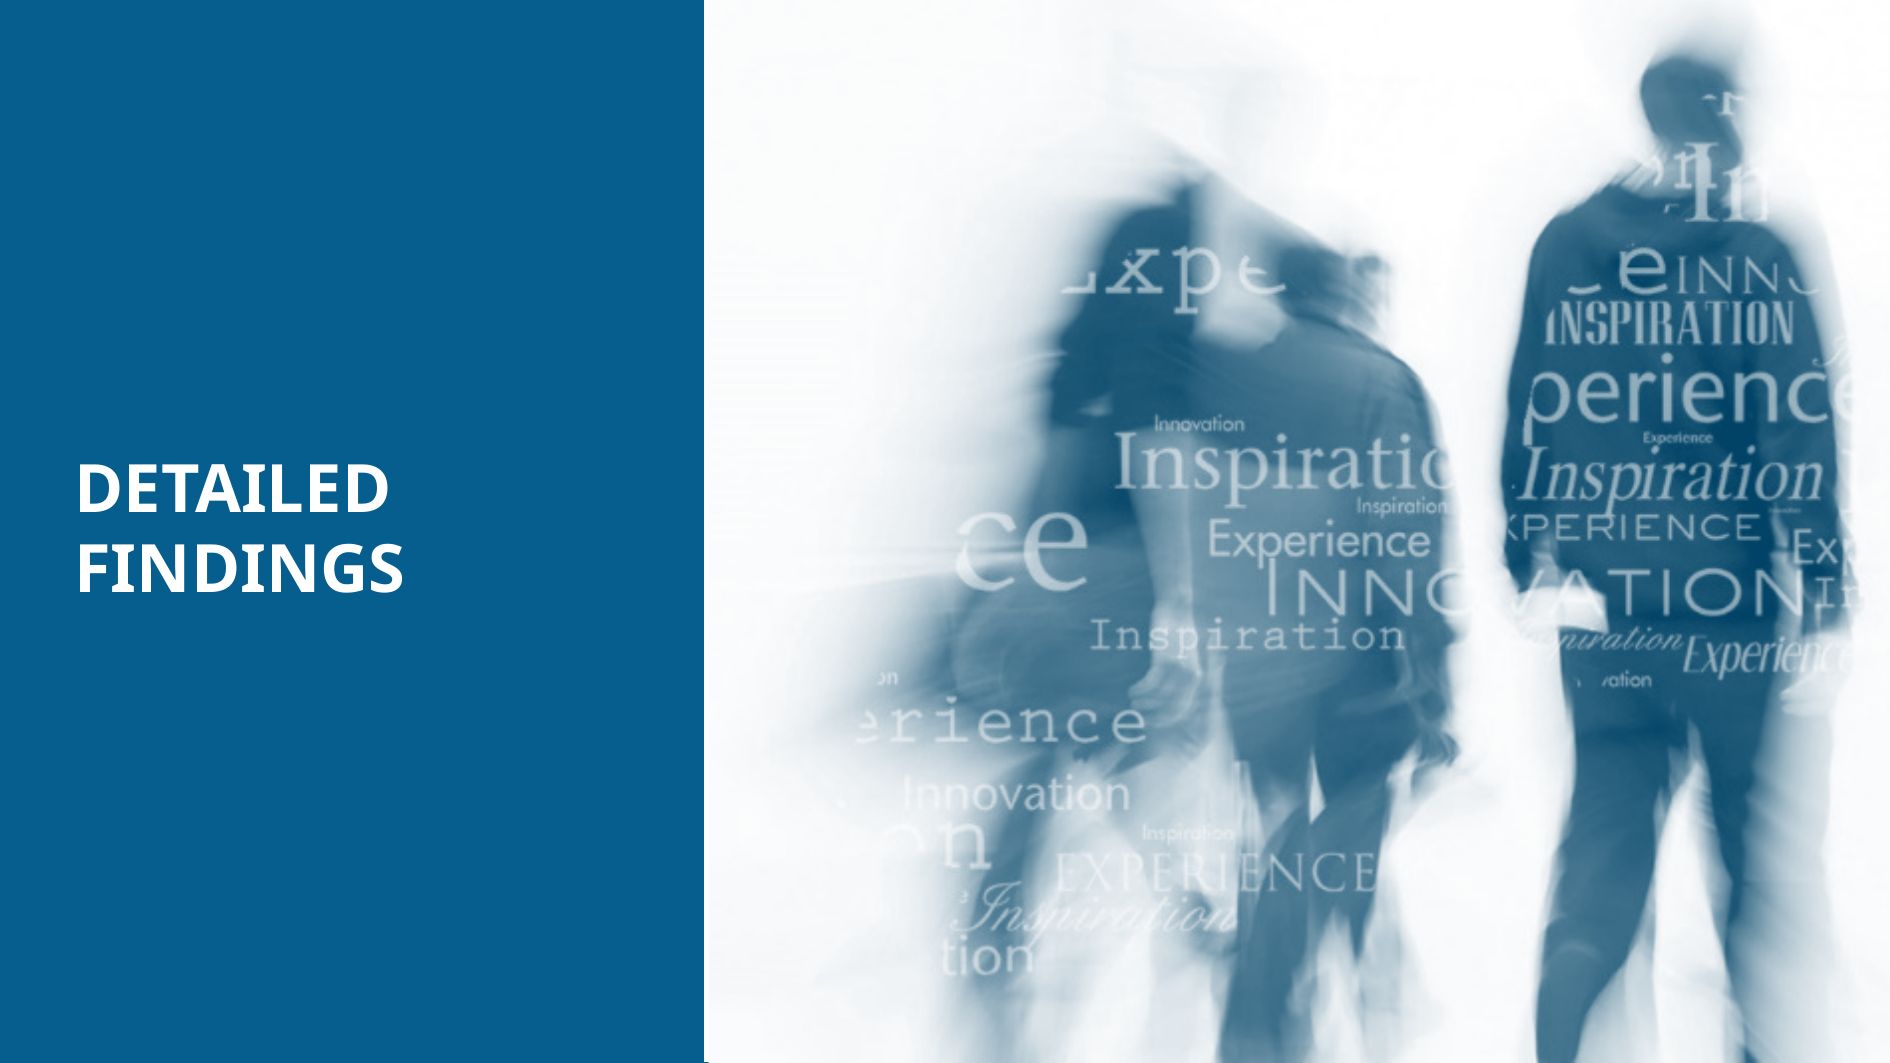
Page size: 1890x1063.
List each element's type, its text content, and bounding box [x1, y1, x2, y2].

title DETAILED FINDINGS [59, 413, 650, 640]
picture [708, 0, 1890, 1063]
